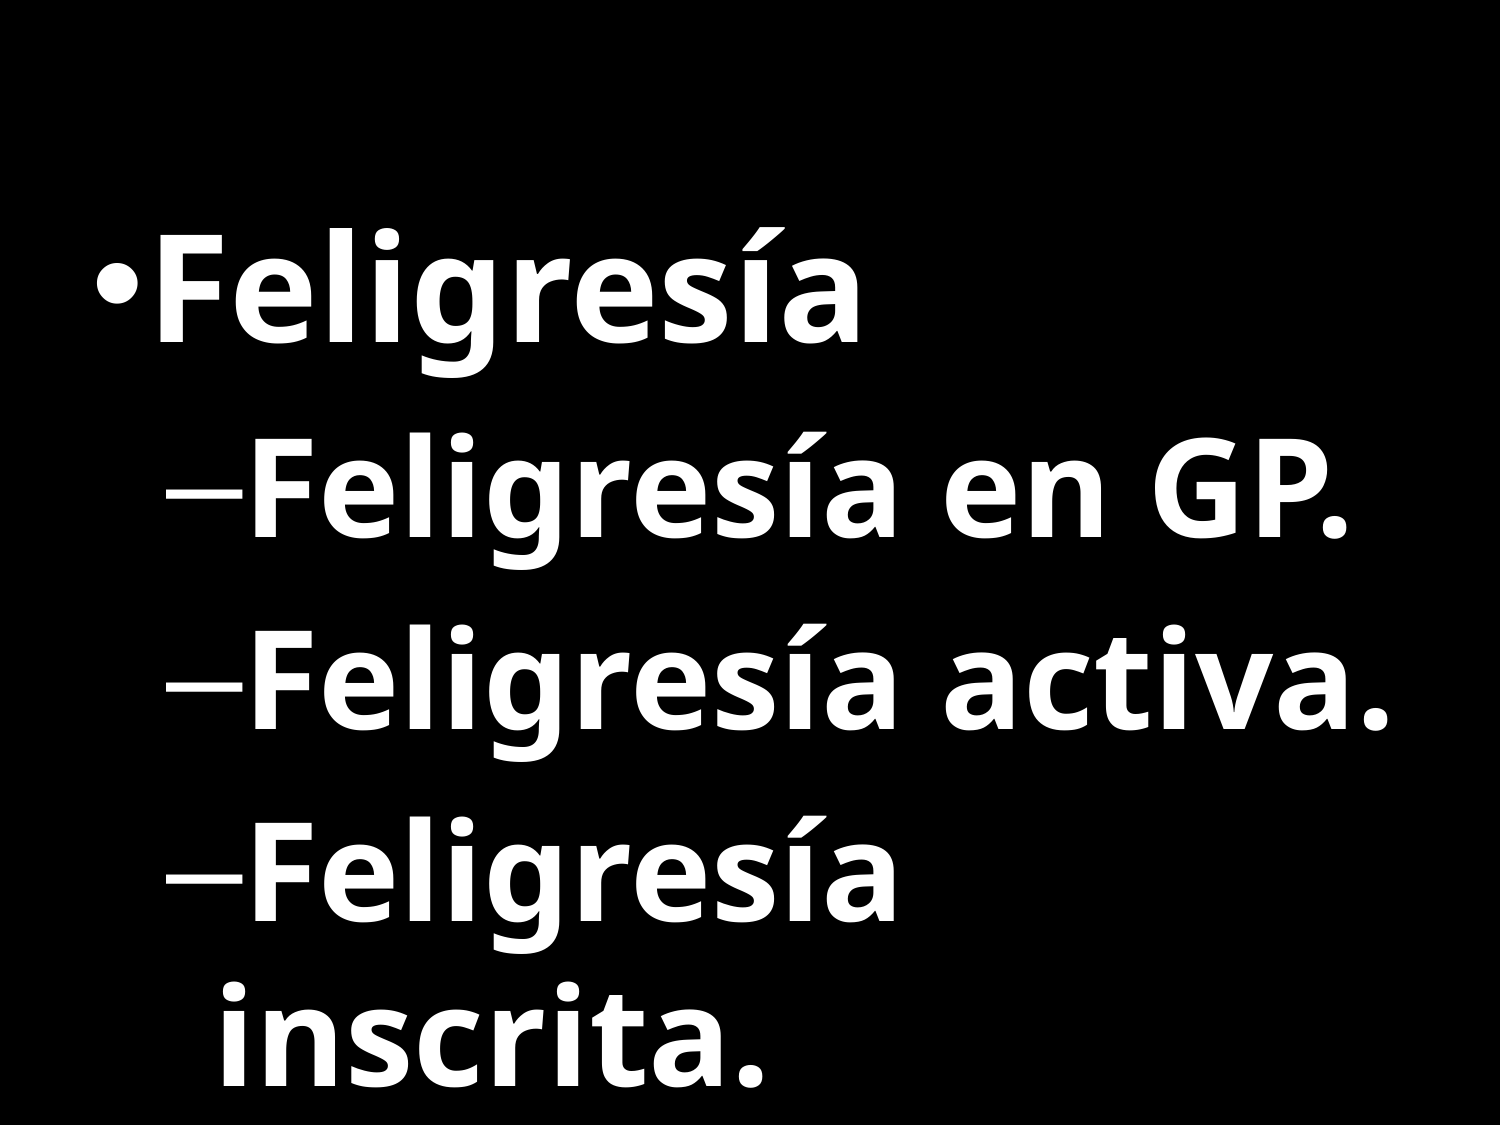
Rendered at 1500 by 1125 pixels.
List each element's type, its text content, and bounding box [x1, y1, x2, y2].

list Feligresía Feligresía en GP. Feligresía activa. Feligresía inscrita. [76, 184, 1427, 927]
